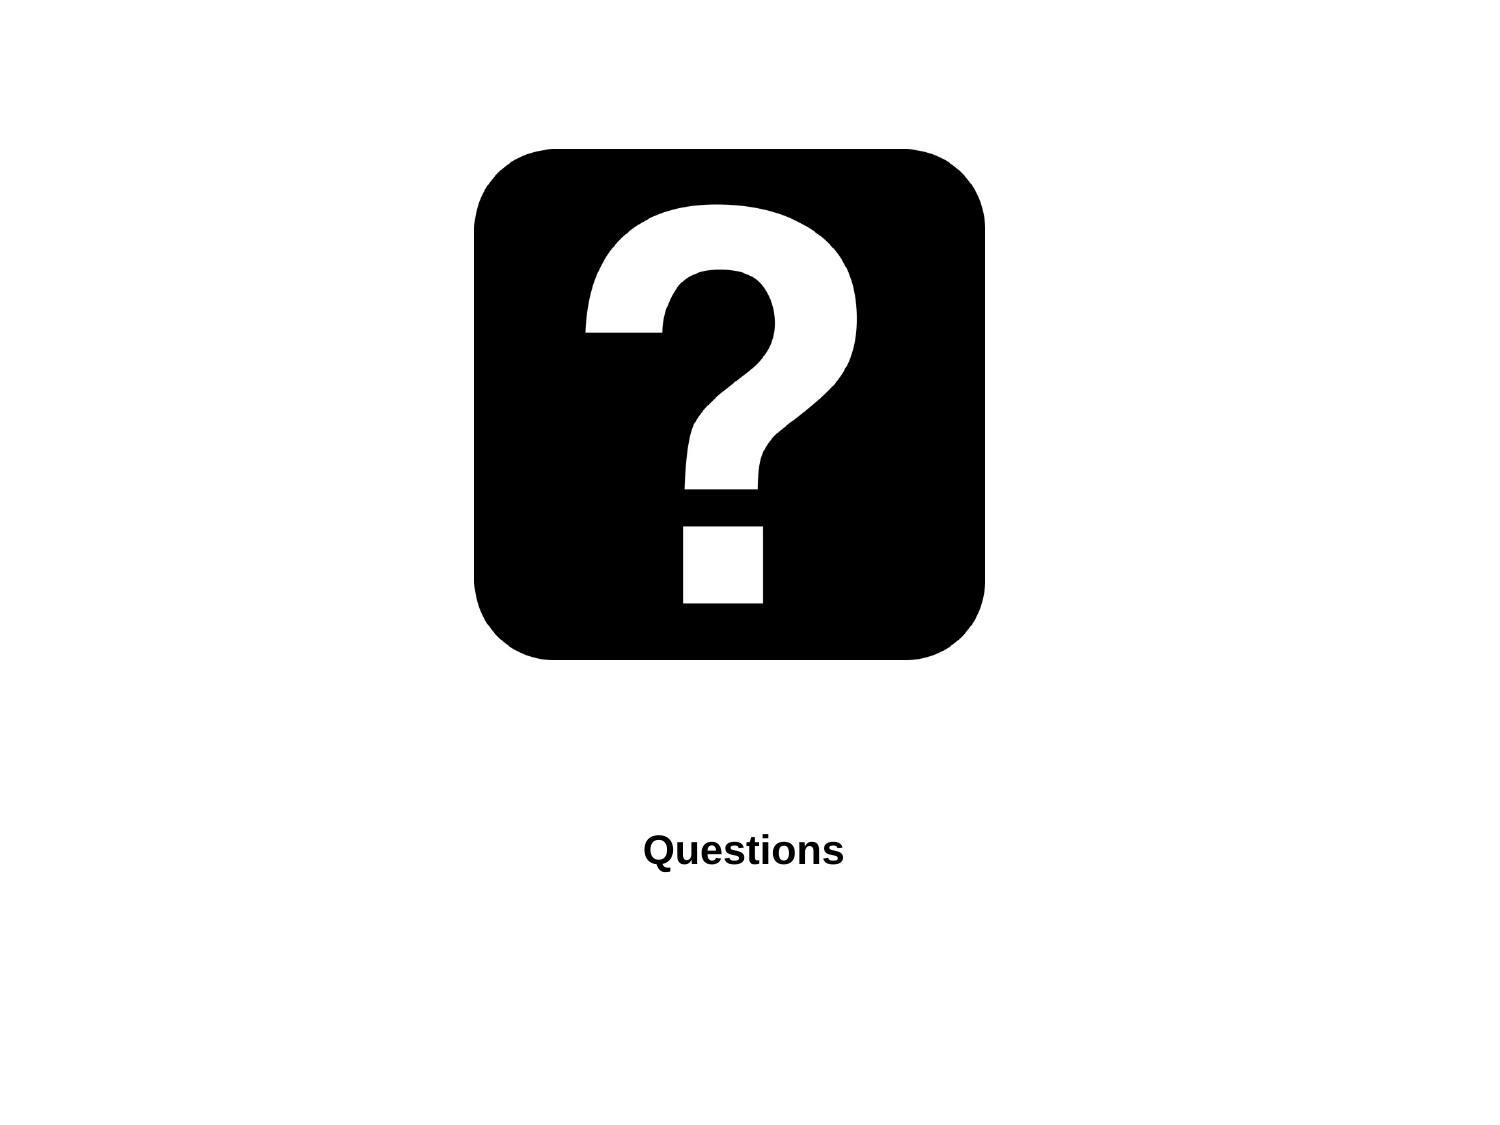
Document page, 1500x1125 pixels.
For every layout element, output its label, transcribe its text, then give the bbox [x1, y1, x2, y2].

title Questions [294, 787, 1194, 881]
picture [474, 149, 986, 661]
